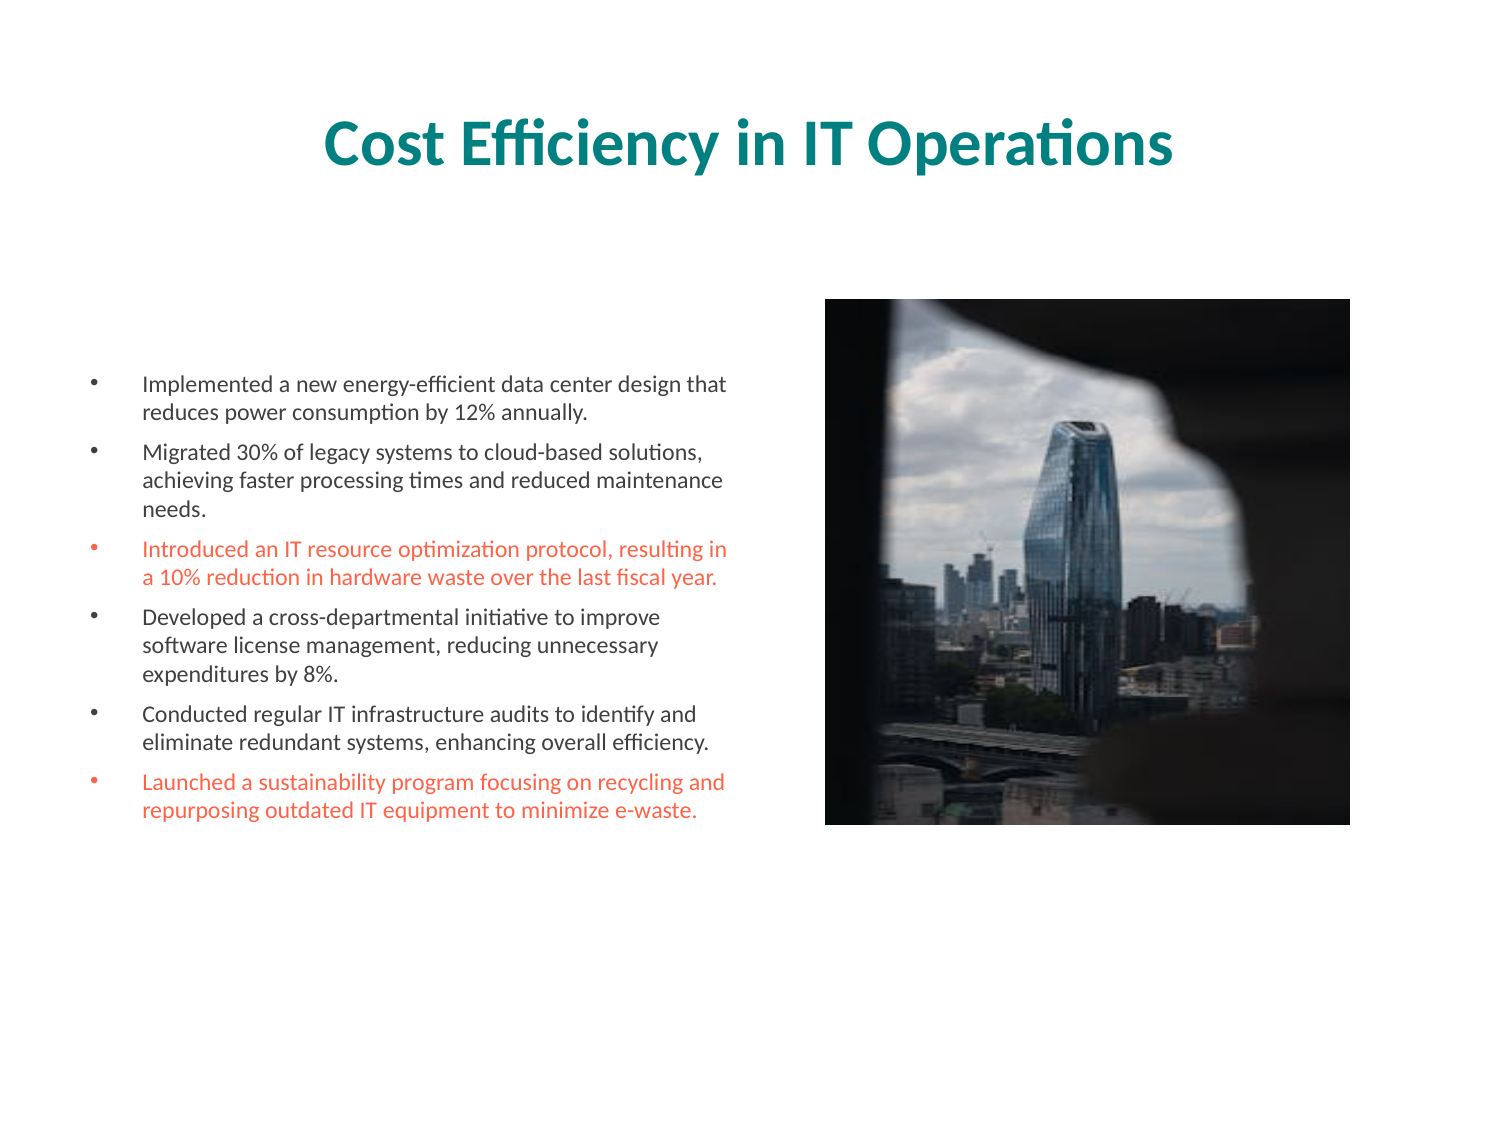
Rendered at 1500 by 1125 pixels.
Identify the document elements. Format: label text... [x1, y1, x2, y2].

title Cost Efficiency in IT Operations [75, 45, 1425, 233]
list Implemented a new energy-efficient data center design that reduces power consumption by 12% annually. Migrated 30% of legacy systems to cloud-based solutions, achieving faster processing times and reduced maintenance needs. Introduced an IT resource optimization protocol, resulting in a 10% reduction in hardware waste over the last fiscal year. Developed a cross-departmental initiative to improve software license management, reducing unnecessary expenditures by 8%. Conducted regular IT infrastructure audits to identify and eliminate redundant systems, enhancing overall efficiency. Launched a sustainability program focusing on recycling and repurposing outdated IT equipment to minimize e-waste. [75, 298, 750, 899]
picture [824, 299, 1351, 826]
